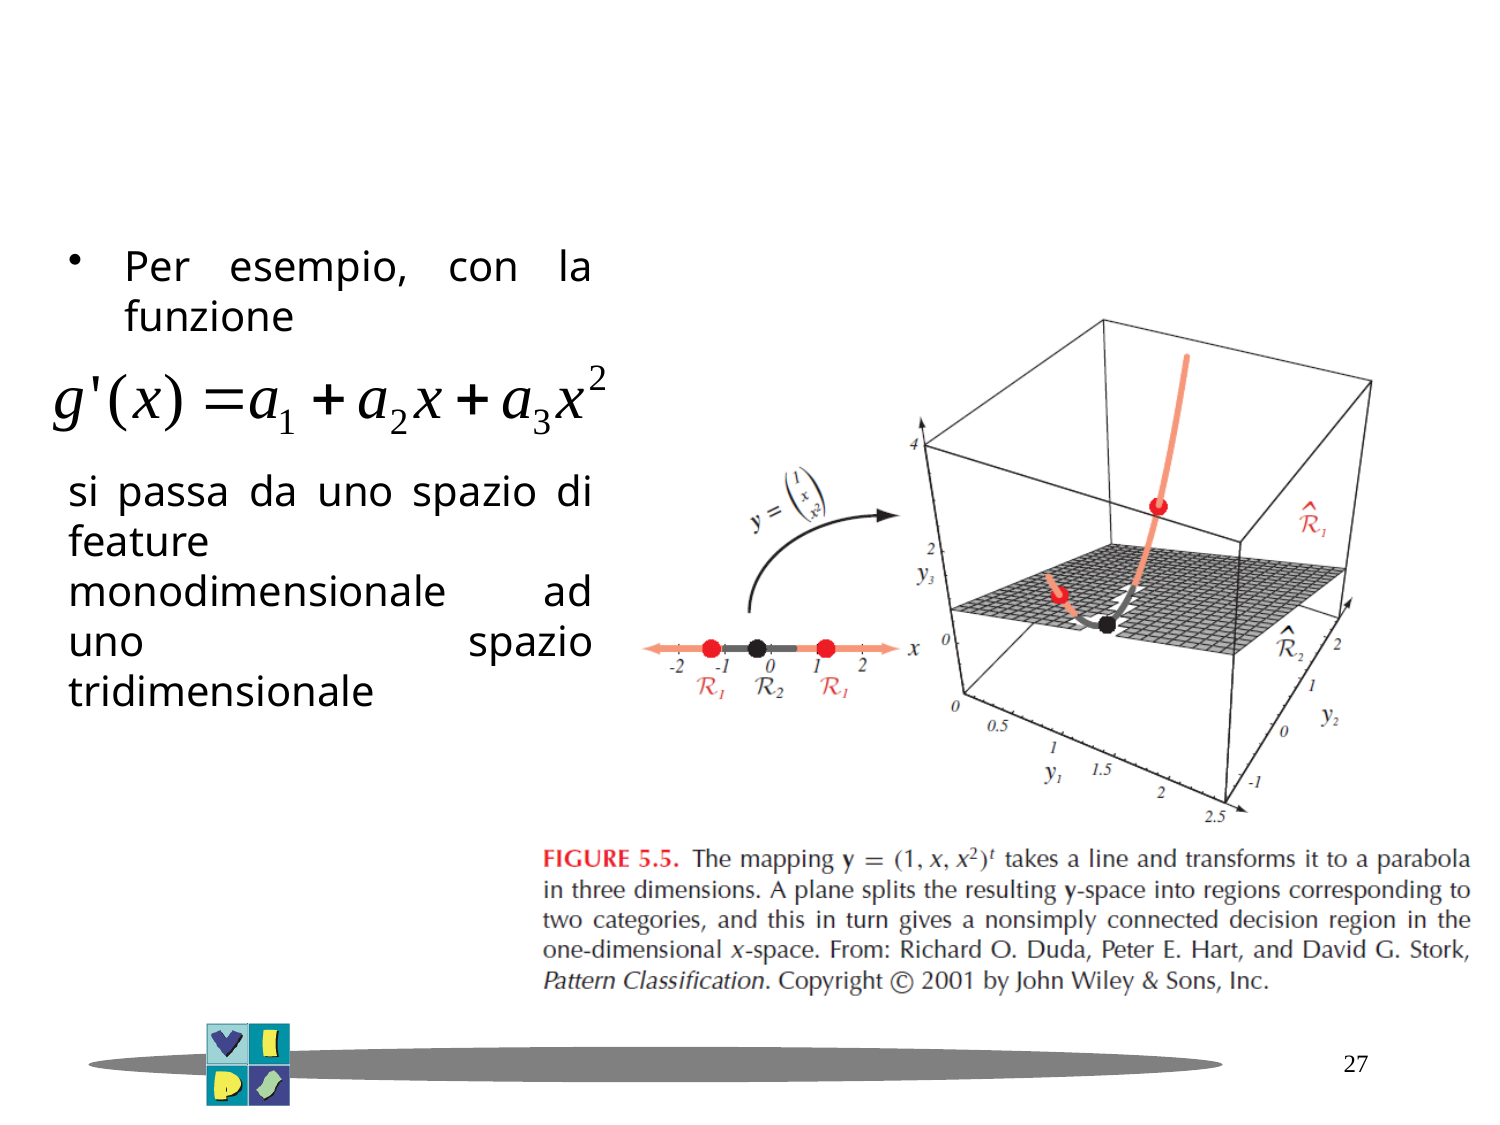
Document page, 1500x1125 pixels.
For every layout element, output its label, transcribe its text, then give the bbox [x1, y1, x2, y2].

slide_number 27 [1033, 1039, 1384, 1118]
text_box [40, 349, 620, 451]
picture [443, 290, 1497, 1012]
list Per esempio, con la funzione si passa da uno spazio di feature monodimensionale ad uno spazio tridimensionale [53, 460, 438, 975]
picture [206, 1023, 290, 1106]
list Per esempio, con la funzione si passa da uno spazio di feature monodimensionale ad uno spazio tridimensionale [53, 231, 609, 348]
